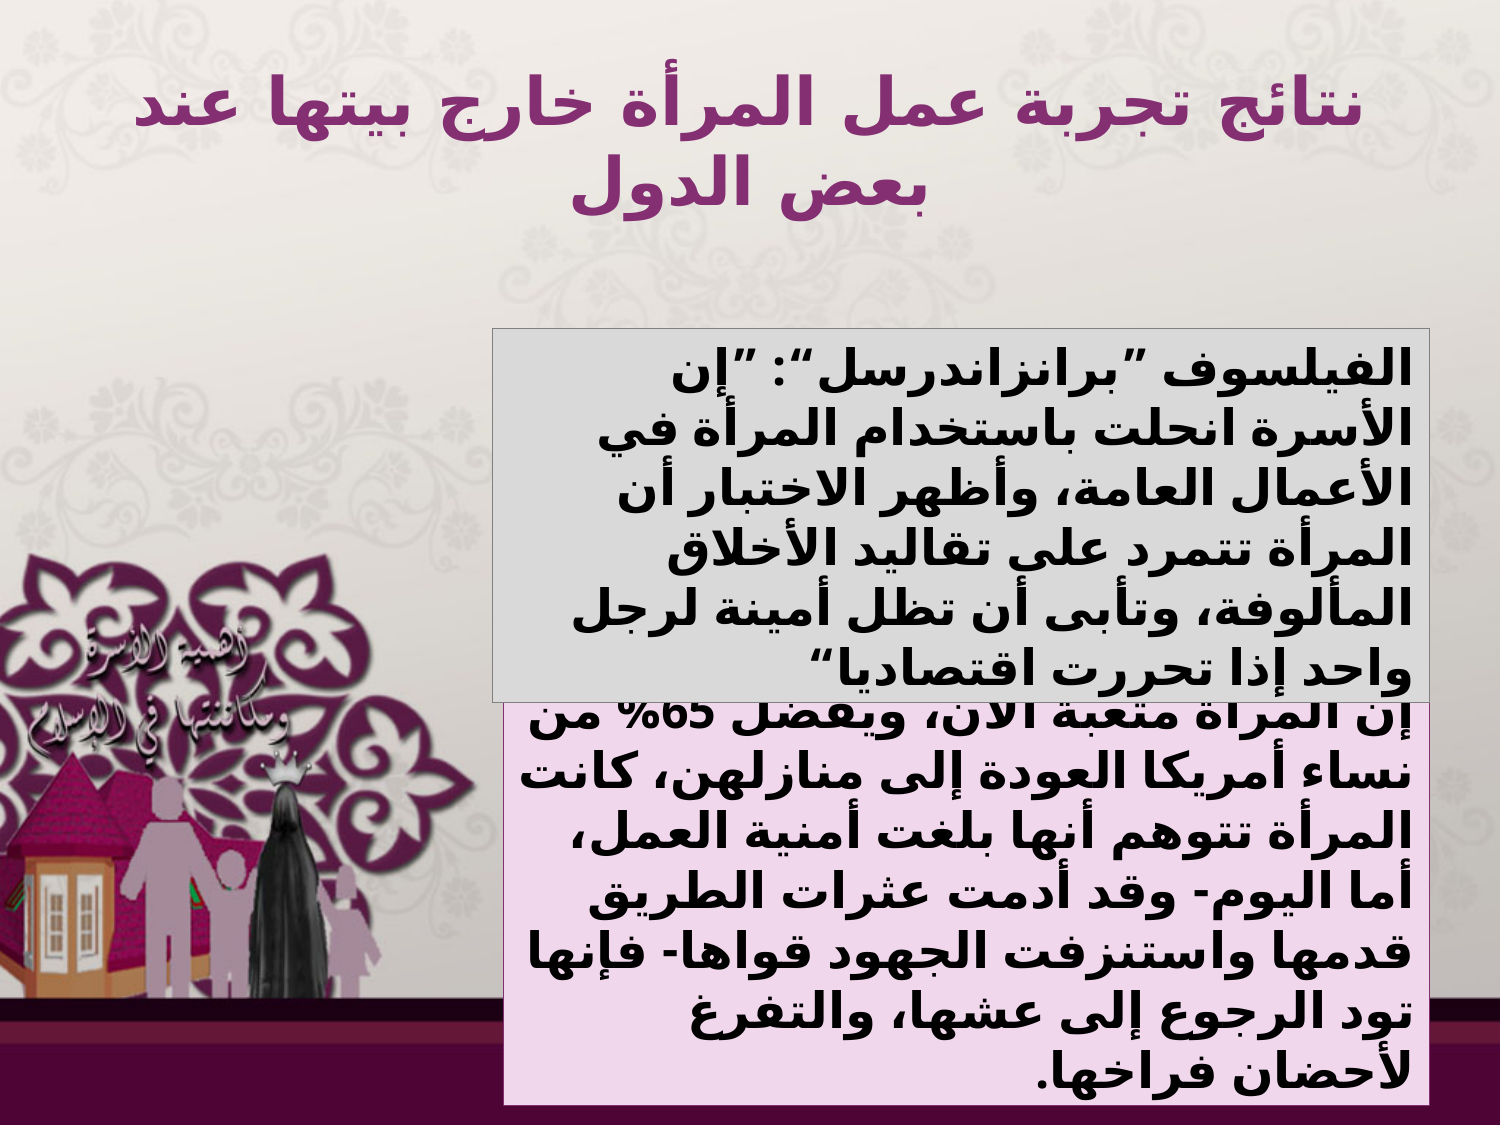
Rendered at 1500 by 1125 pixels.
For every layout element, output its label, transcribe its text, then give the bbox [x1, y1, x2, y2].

text_box الفيلسوف ”برانزاندرسل“: ”إن الأسرة انحلت باستخدام المرأة في الأعمال العامة، وأظهر الاختبار أن المرأة تتمرد على تقاليد الأخلاق المألوفة، وتأبى أن تظل أمينة لرجل واحد إذا تحررت اقتصاديا“ [492, 328, 1430, 703]
title نتائج تجربة عمل المرأة خارج بيتها عند بعض الدول [74, 44, 1426, 233]
picture [0, 0, 1500, 1125]
text_box رأي النساء العاملات في العمل بالولايات المتحدة الأمريكية إن المرأة متعبة الآن، ويفضل 65% من نساء أمريكا العودة إلى منازلهن، كانت المرأة تتوهم أنها بلغت أمنية العمل، أما اليوم- وقد أدمت عثرات الطريق قدمها واستنزفت الجهود قواها- فإنها تود الرجوع إلى عشها، والتفرغ لأحضان فراخها. [503, 703, 1430, 1106]
